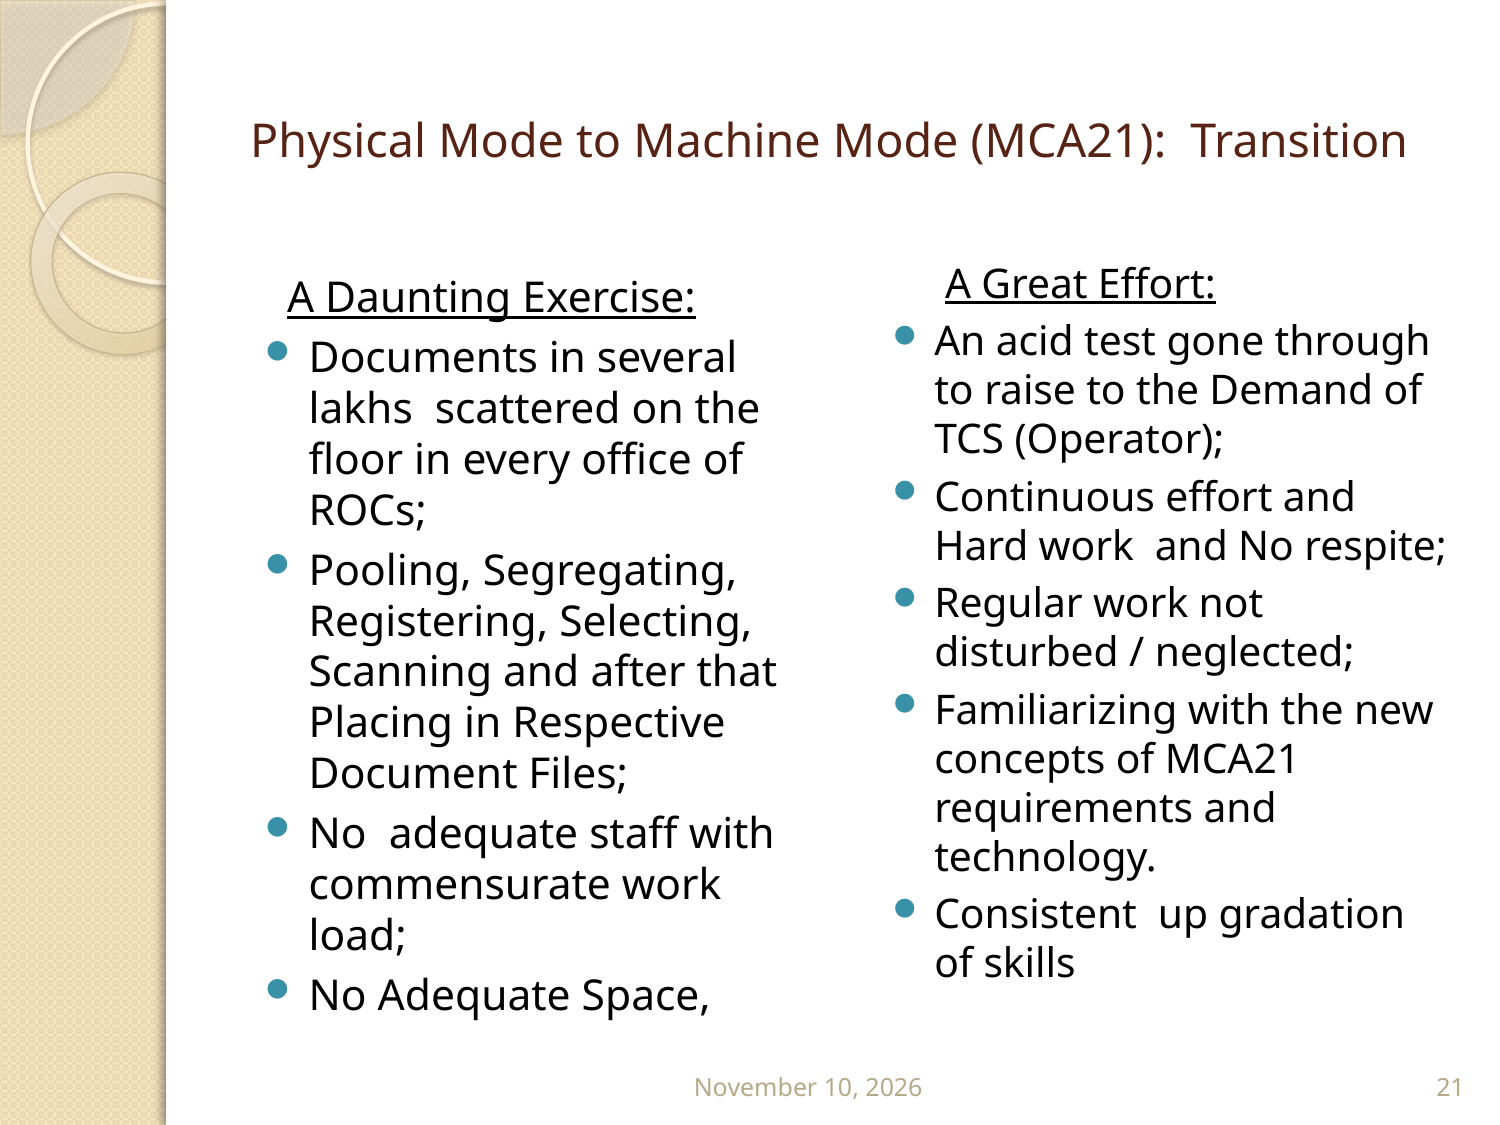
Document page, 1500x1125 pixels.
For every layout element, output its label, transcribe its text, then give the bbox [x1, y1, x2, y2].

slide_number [587, 1034, 938, 1113]
title Physical Mode to Machine Mode (MCA21): Transition [235, 45, 1466, 233]
slide_number 21 [1413, 1034, 1488, 1113]
list A Great Effort: An acid test gone through to raise to the Demand of TCS (Operator); Continuous effort and Hard work and No respite; Regular work not disturbed / neglected; Familiarizing with the new concepts of MCA21 requirements and technology. Consistent up gradation of skills [865, 249, 1466, 1015]
list A Daunting Exercise: Documents in several lakhs scattered on the floor in every office of ROCs; Pooling, Segregating, Registering, Selecting, Scanning and after that Placing in Respective Document Files; No adequate staff with commensurate work load; No Adequate Space, [237, 262, 838, 1028]
